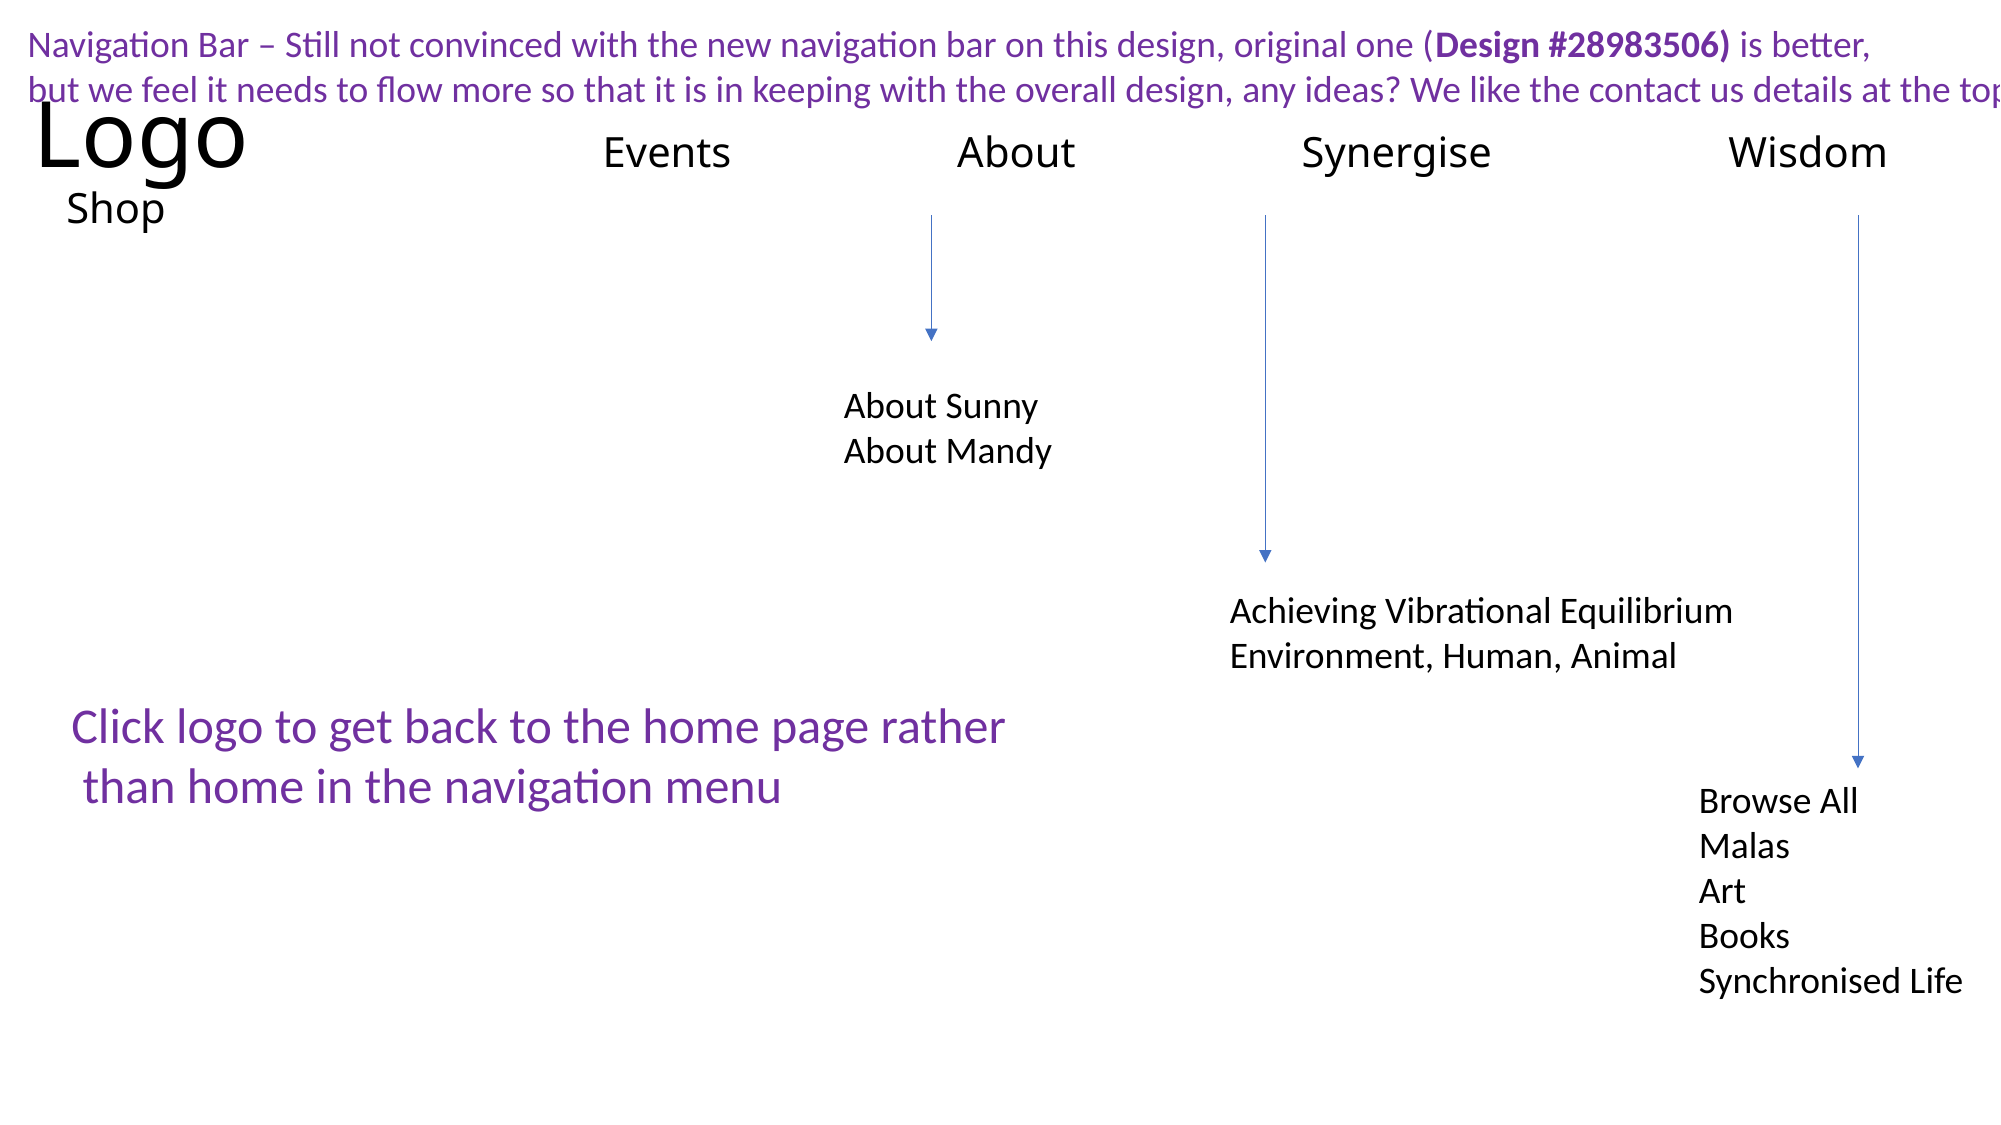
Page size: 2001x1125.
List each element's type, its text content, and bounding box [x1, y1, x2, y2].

text_box Click logo to get back to the home page rather than home in the navigation menu [56, 686, 1022, 822]
text_box Navigation Bar – Still not convinced with the new navigation bar on this design, original one (Design #28983506) is better, but we feel it needs to flow more so that it is in keeping with the overall design, any ideas? We like the contact us details at the top. [12, 12, 2000, 118]
text_box Browse All Malas Art Books Synchronised Life [1684, 768, 1979, 1009]
text_box About Sunny About Mandy [828, 373, 1109, 479]
title Logo Events About Synergise Wisdom Shop [18, 118, 2000, 293]
text_box Achieving Vibrational Equilibrium Environment, Human, Animal [1215, 578, 1749, 684]
